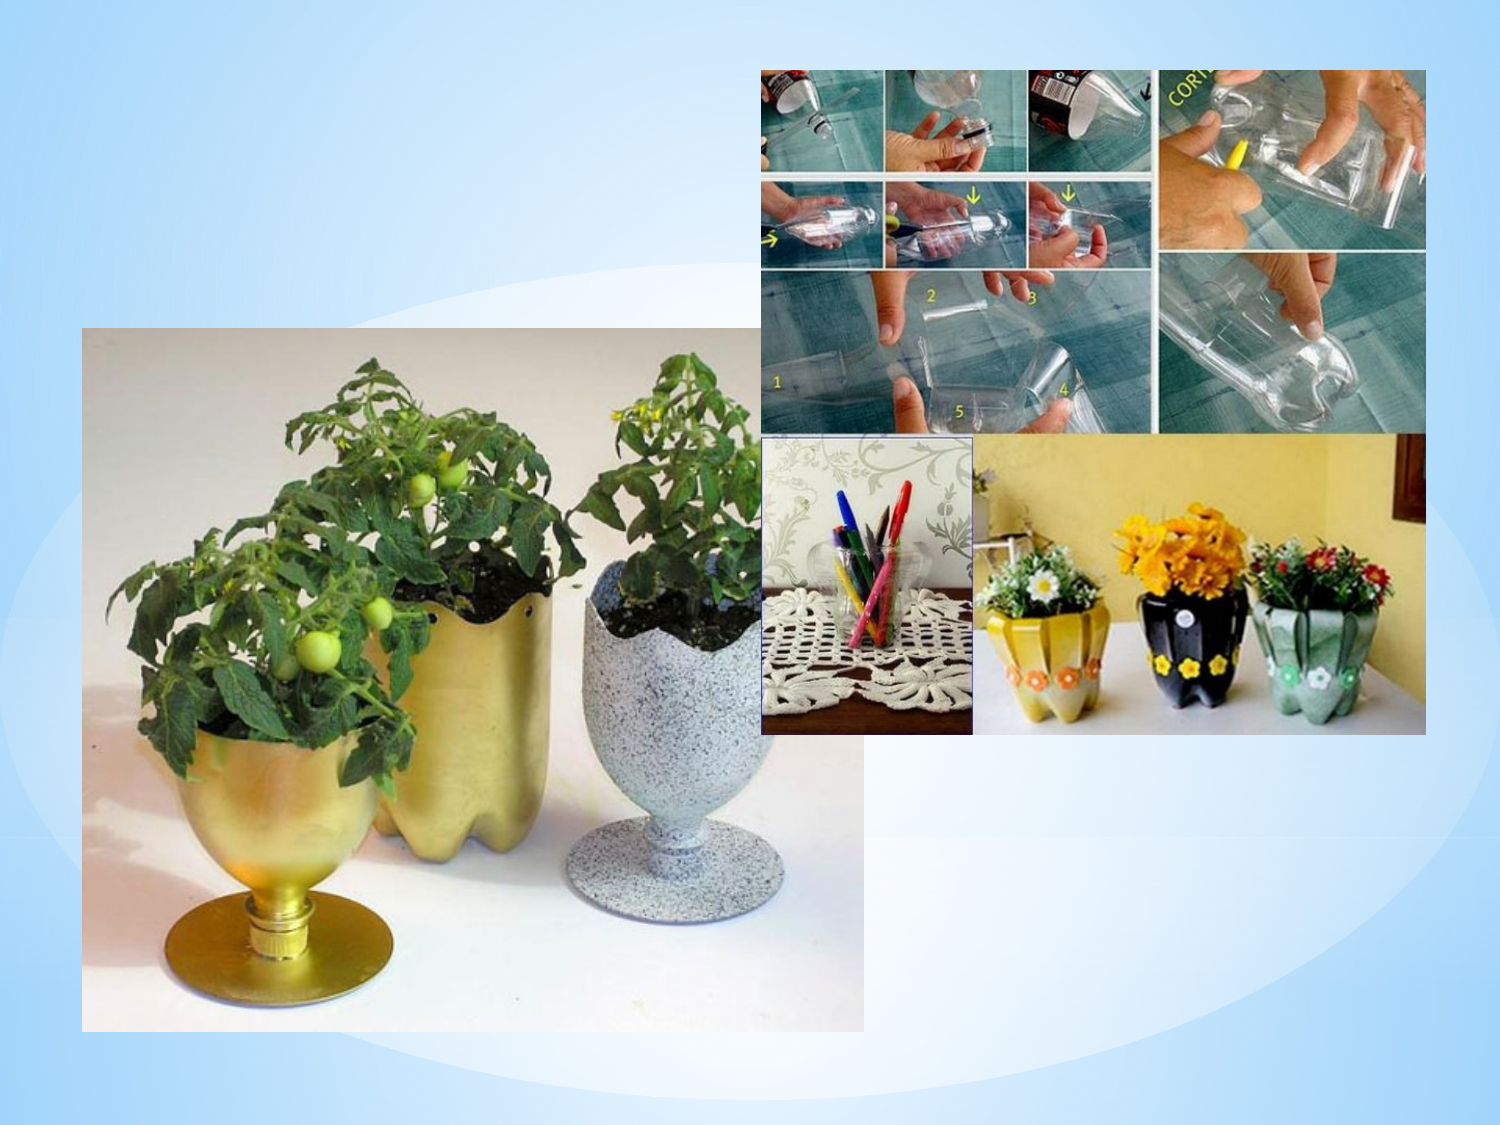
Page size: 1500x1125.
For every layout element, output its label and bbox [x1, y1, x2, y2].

picture [81, 70, 1426, 1032]
